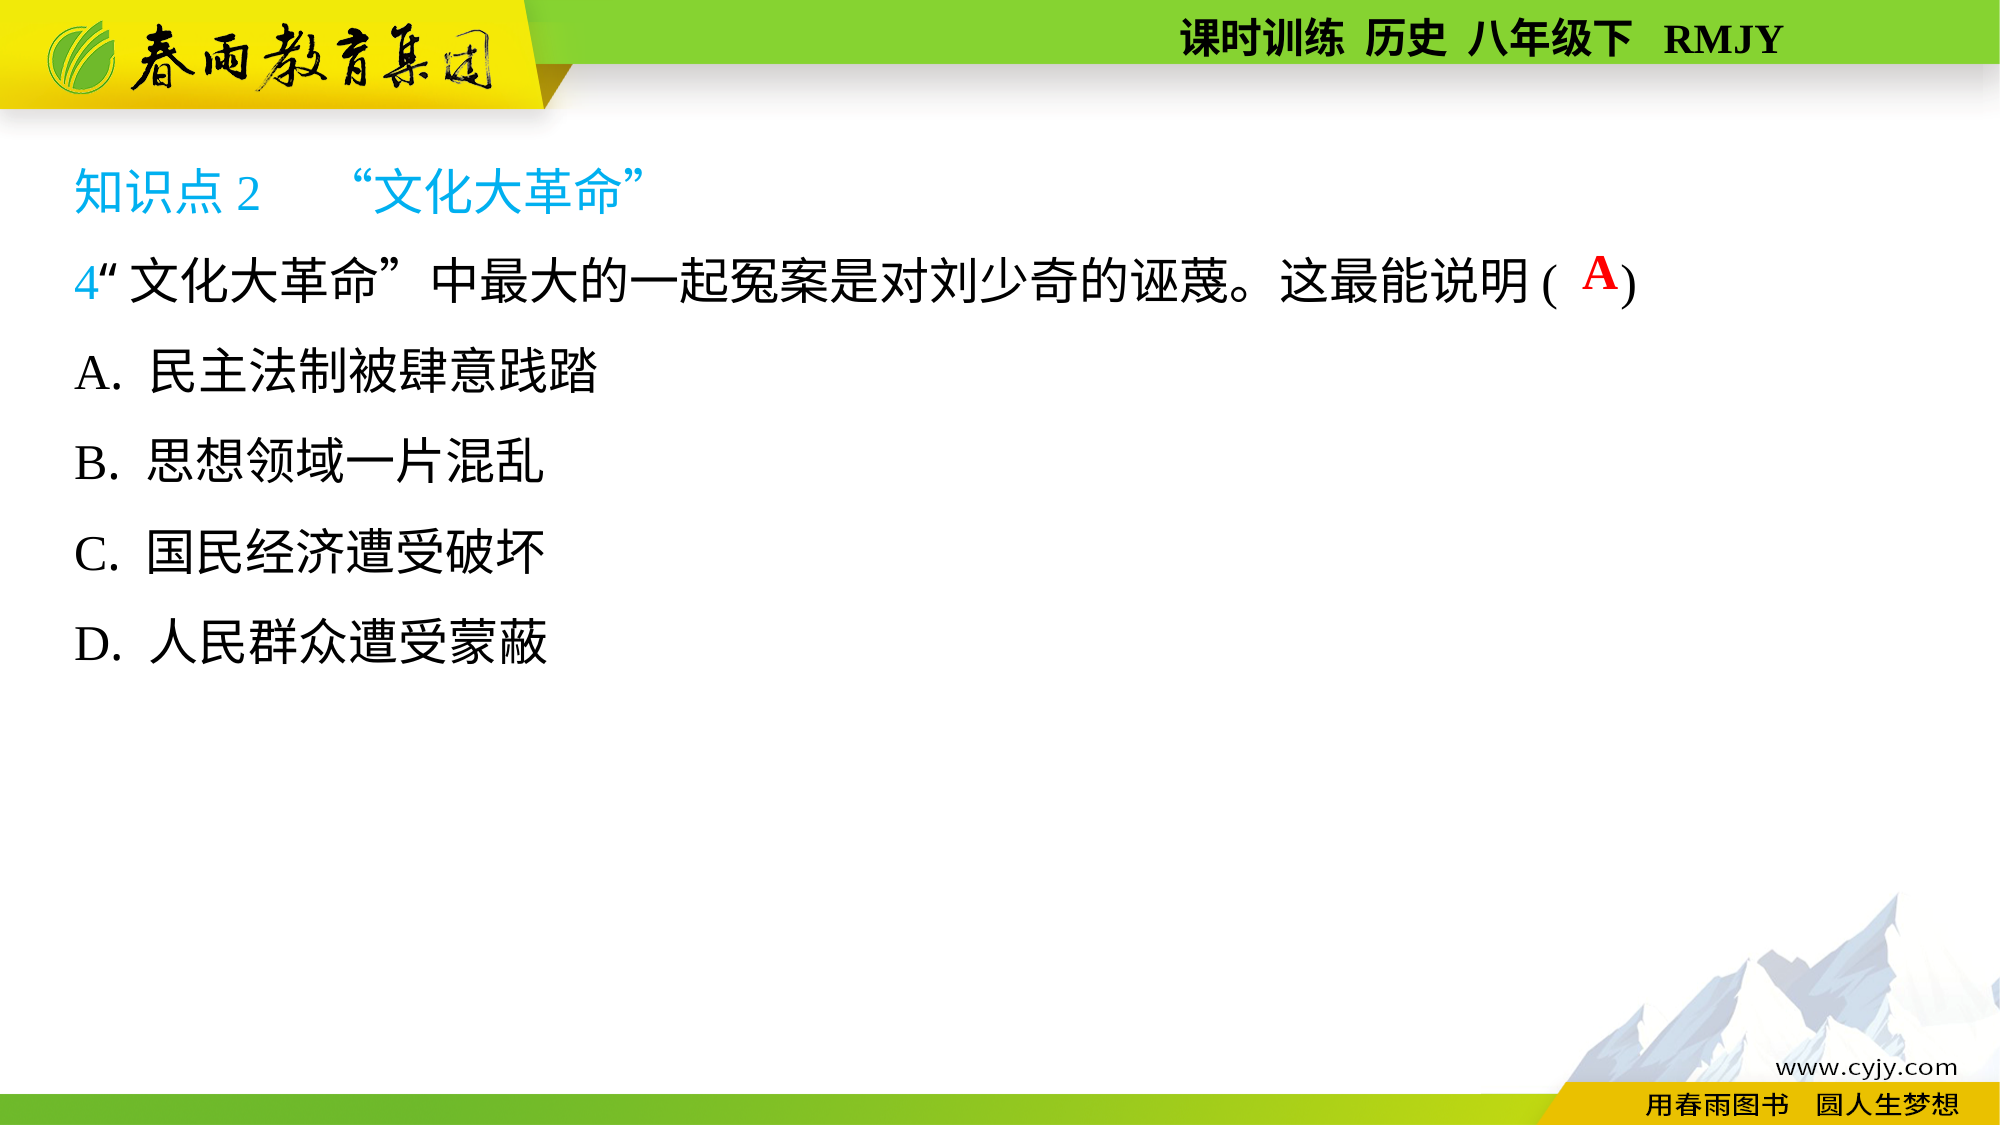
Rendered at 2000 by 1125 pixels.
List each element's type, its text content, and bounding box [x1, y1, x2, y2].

list 知识点2 “文化大革命” 4“文化大革命”中最大的一起冤案是对刘少奇的诬蔑。这最能说明( ) A. 民主法制被肆意践踏 B. 思想领域一片混乱 C. 国民经济遭受破坏 D. 人民群众遭受蒙蔽 [59, 122, 1944, 672]
text_box A [1567, 231, 1634, 307]
picture [0, 0, 2000, 1125]
